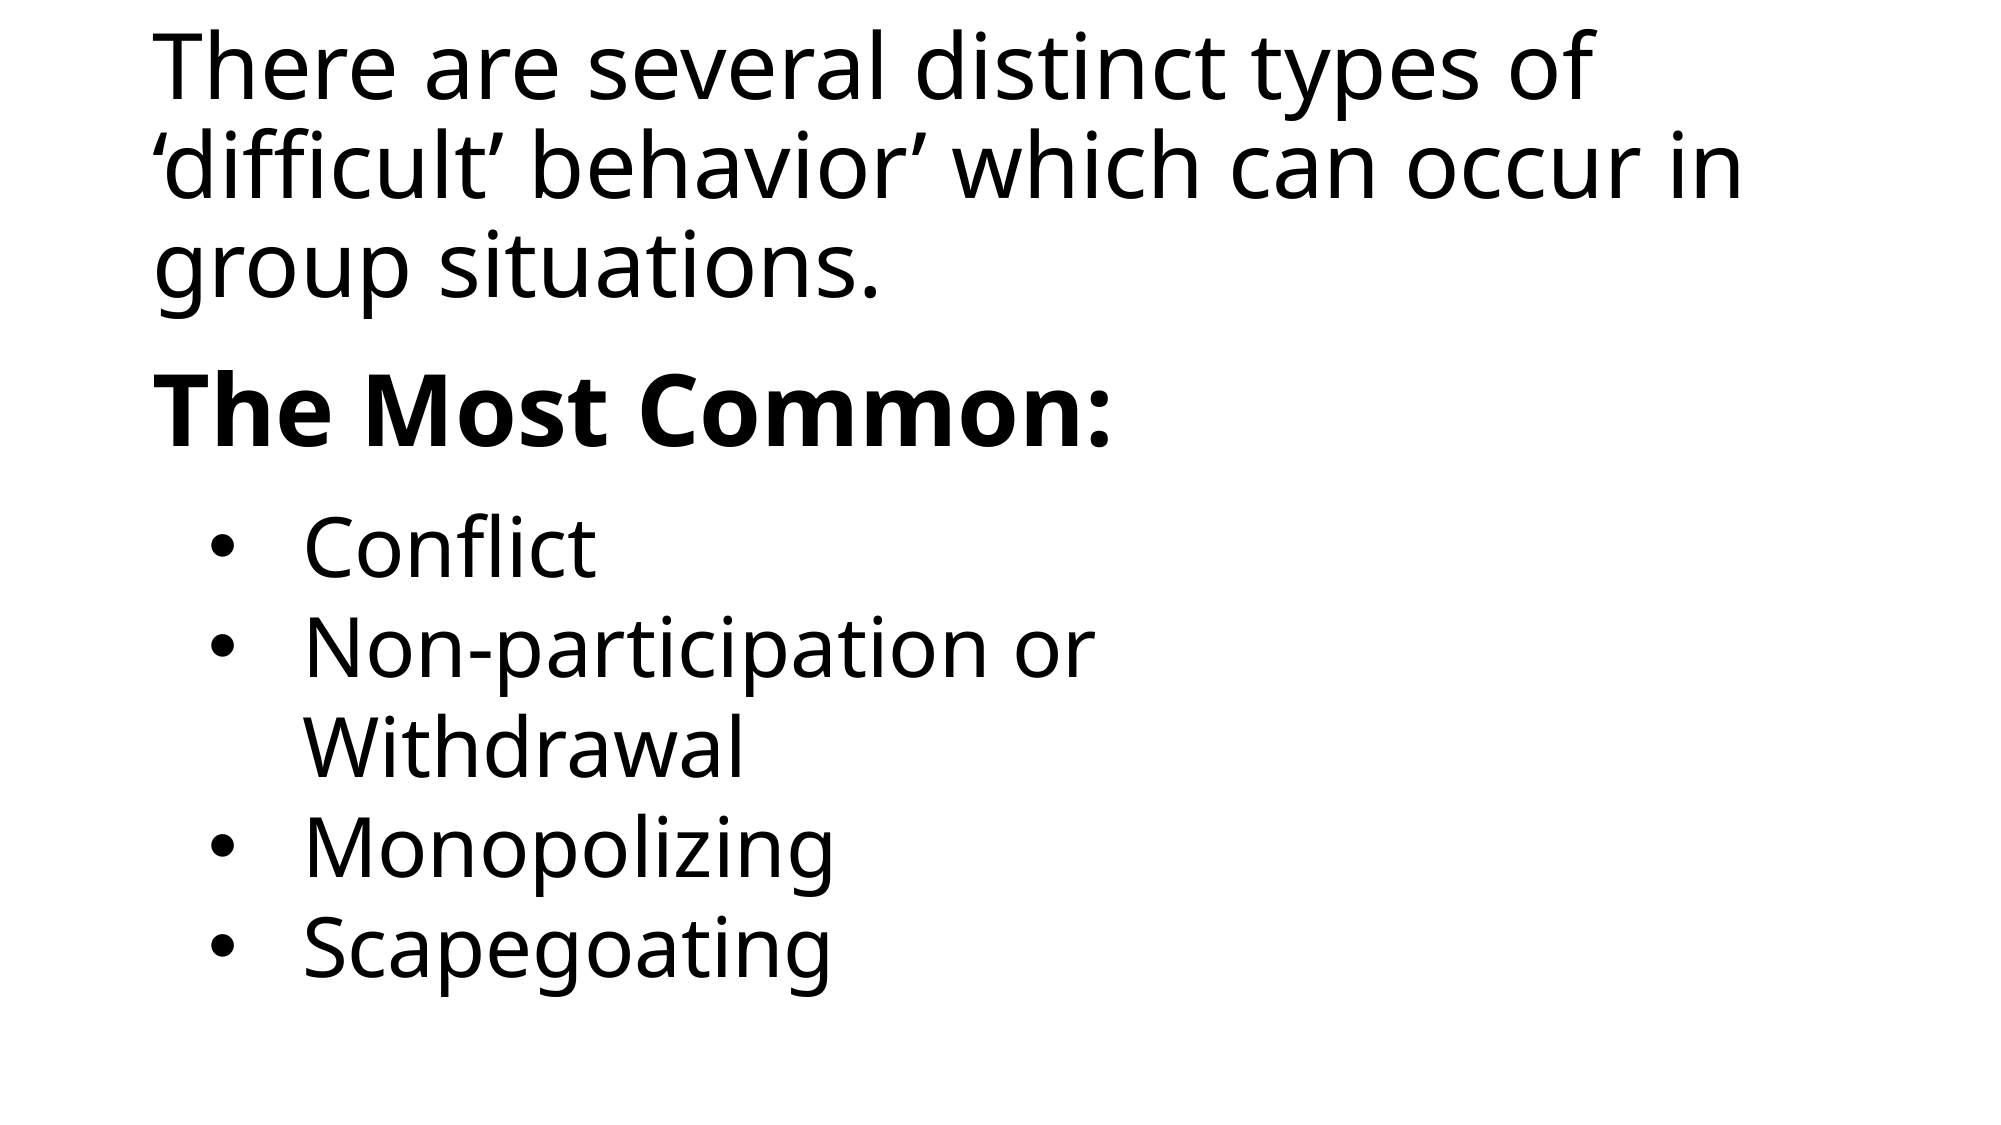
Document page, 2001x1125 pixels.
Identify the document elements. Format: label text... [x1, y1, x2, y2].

title There are several distinct types of ‘difficult’ behavior’ which can occur in group situations. [137, 59, 1863, 278]
text_box The Most Common: [137, 339, 1555, 475]
text_box Conflict Non-participation or Withdrawal Monopolizing Scapegoating [193, 486, 1196, 1002]
